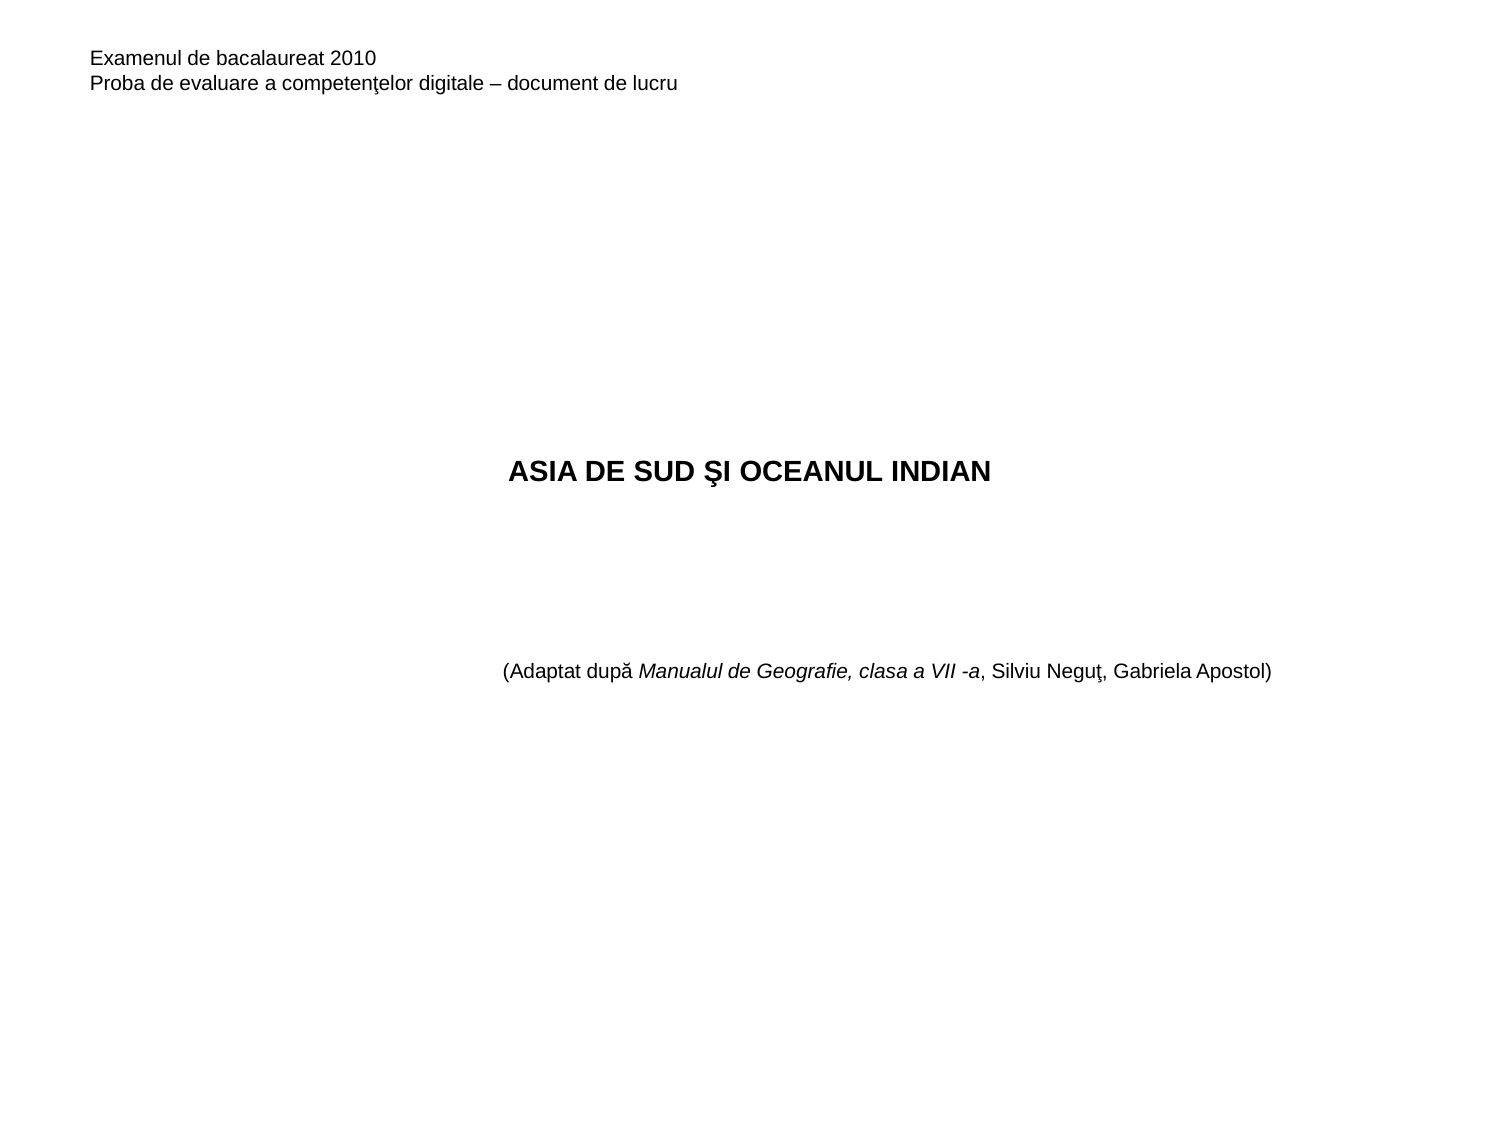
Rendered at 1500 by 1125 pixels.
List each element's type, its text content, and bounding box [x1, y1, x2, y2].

title ASIA DE SUD ŞI OCEANUL INDIAN [112, 349, 1388, 591]
text_box Examenul de bacalaureat 2010 Proba de evaluare a competenţelor digitale – document de lucru [75, 37, 1388, 103]
subtitle (Adaptat după Manualul de Geografie, clasa a VII -a, Silviu Neguţ, Gabriela Apostol) [362, 649, 1413, 763]
